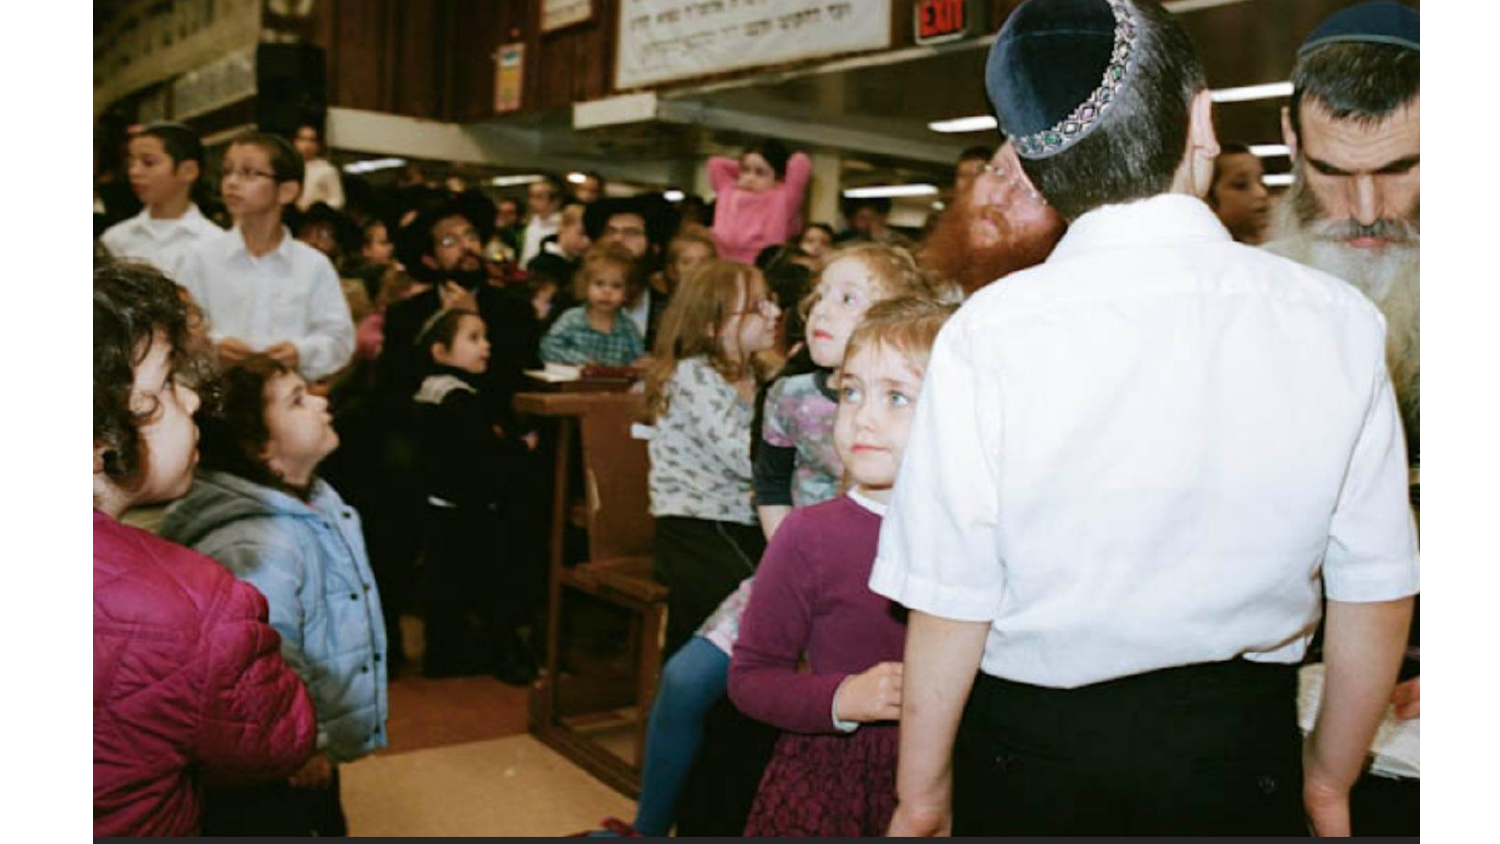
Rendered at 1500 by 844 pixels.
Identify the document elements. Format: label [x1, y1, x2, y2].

picture [93, 0, 1420, 844]
